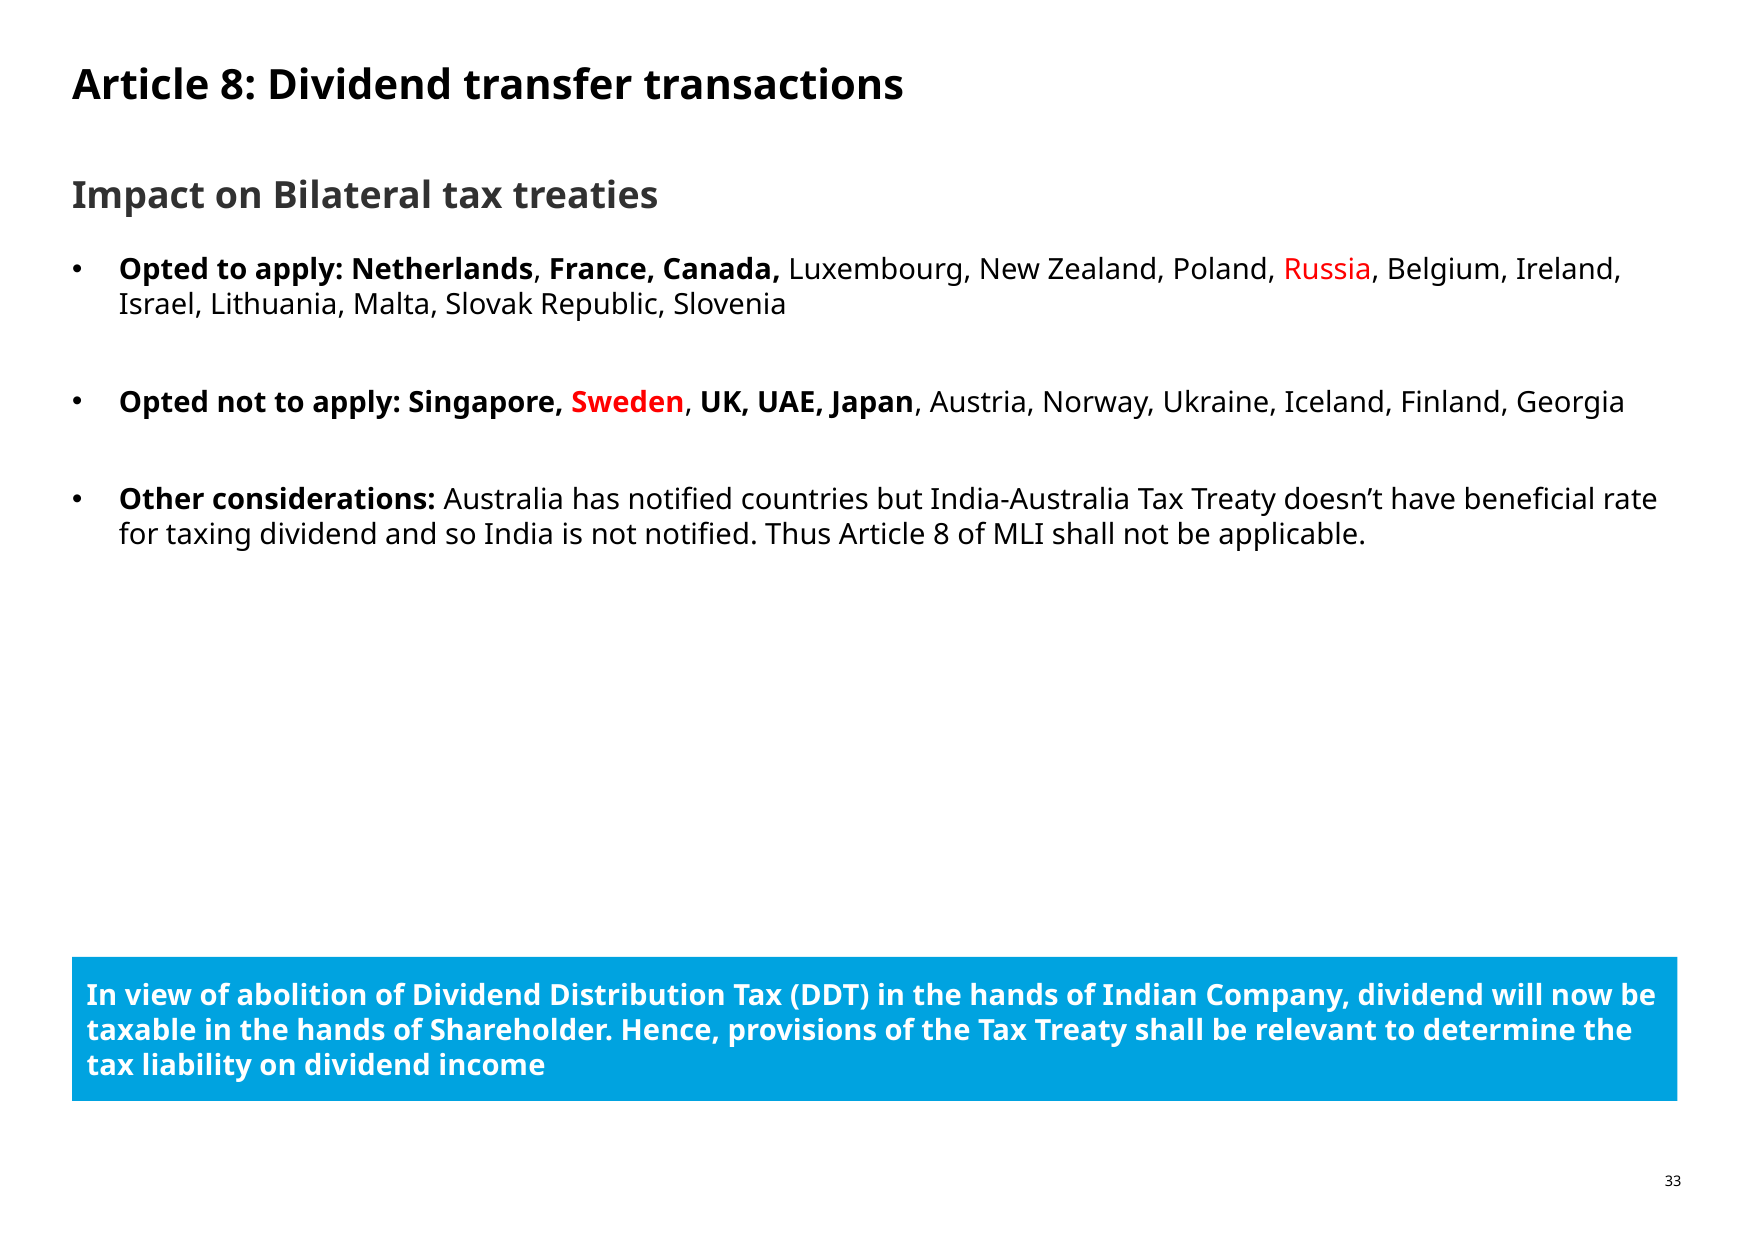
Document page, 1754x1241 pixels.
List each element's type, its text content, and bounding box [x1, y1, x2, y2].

text_box Impact on Bilateral tax treaties Opted to apply: Netherlands, France, Canada, Luxembourg, New Zealand, Poland, Russia, Belgium, Ireland, Israel, Lithuania, Malta, Slovak Republic, Slovenia Opted not to apply: Singapore, Sweden, UK, UAE, Japan, Austria, Norway, Ukraine, Iceland, Finland, Georgia Other considerations: Australia has notified countries but India-Australia Tax Treaty doesn’t have beneficial rate for taxing dividend and so India is not notified. Thus Article 8 of MLI shall not be applicable. [72, 170, 1678, 551]
title Article 8: Dividend transfer transactions [72, 57, 1678, 118]
text_box In view of abolition of Dividend Distribution Tax (DDT) in the hands of Indian Company, dividend will now be taxable in the hands of Shareholder. Hence, provisions of the Tax Treaty shall be relevant to determine the tax liability on dividend income [72, 956, 1678, 1101]
